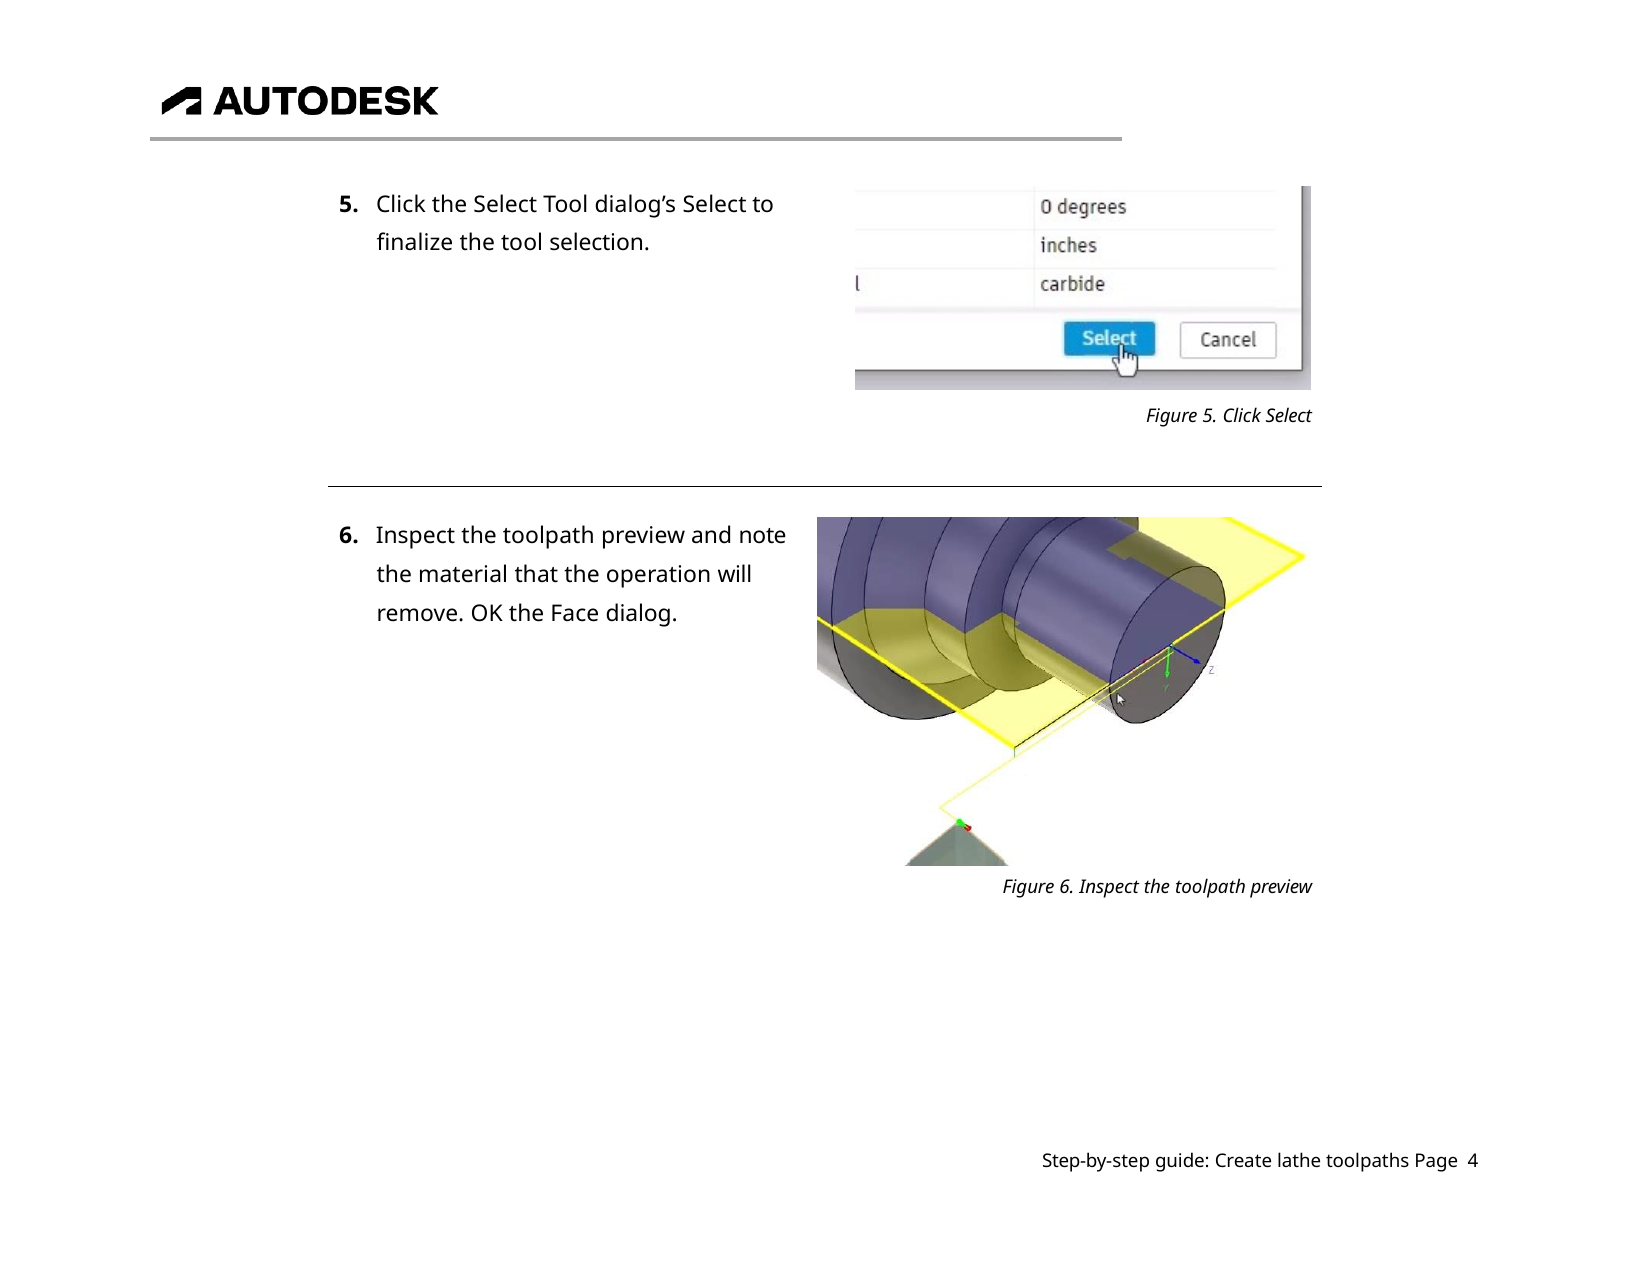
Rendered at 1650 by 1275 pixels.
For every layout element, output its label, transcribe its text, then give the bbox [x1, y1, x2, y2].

table_cell 6. Inspect the toolpath preview and note the material that the operation will remove. OK the Face dialog. [328, 487, 805, 913]
picture [817, 516, 1310, 867]
slide_number Step-by-step guide: Create lathe toolpaths Page 20 [1040, 1145, 1509, 1275]
table_header 5. Click the Select Tool dialog’s Select to finalize the tool selection. [328, 187, 805, 486]
picture [161, 86, 439, 115]
picture [854, 186, 1311, 390]
table_header Figure 5. Click Select [805, 187, 1322, 486]
table_cell Figure 6. Inspect the toolpath preview [805, 487, 1322, 913]
